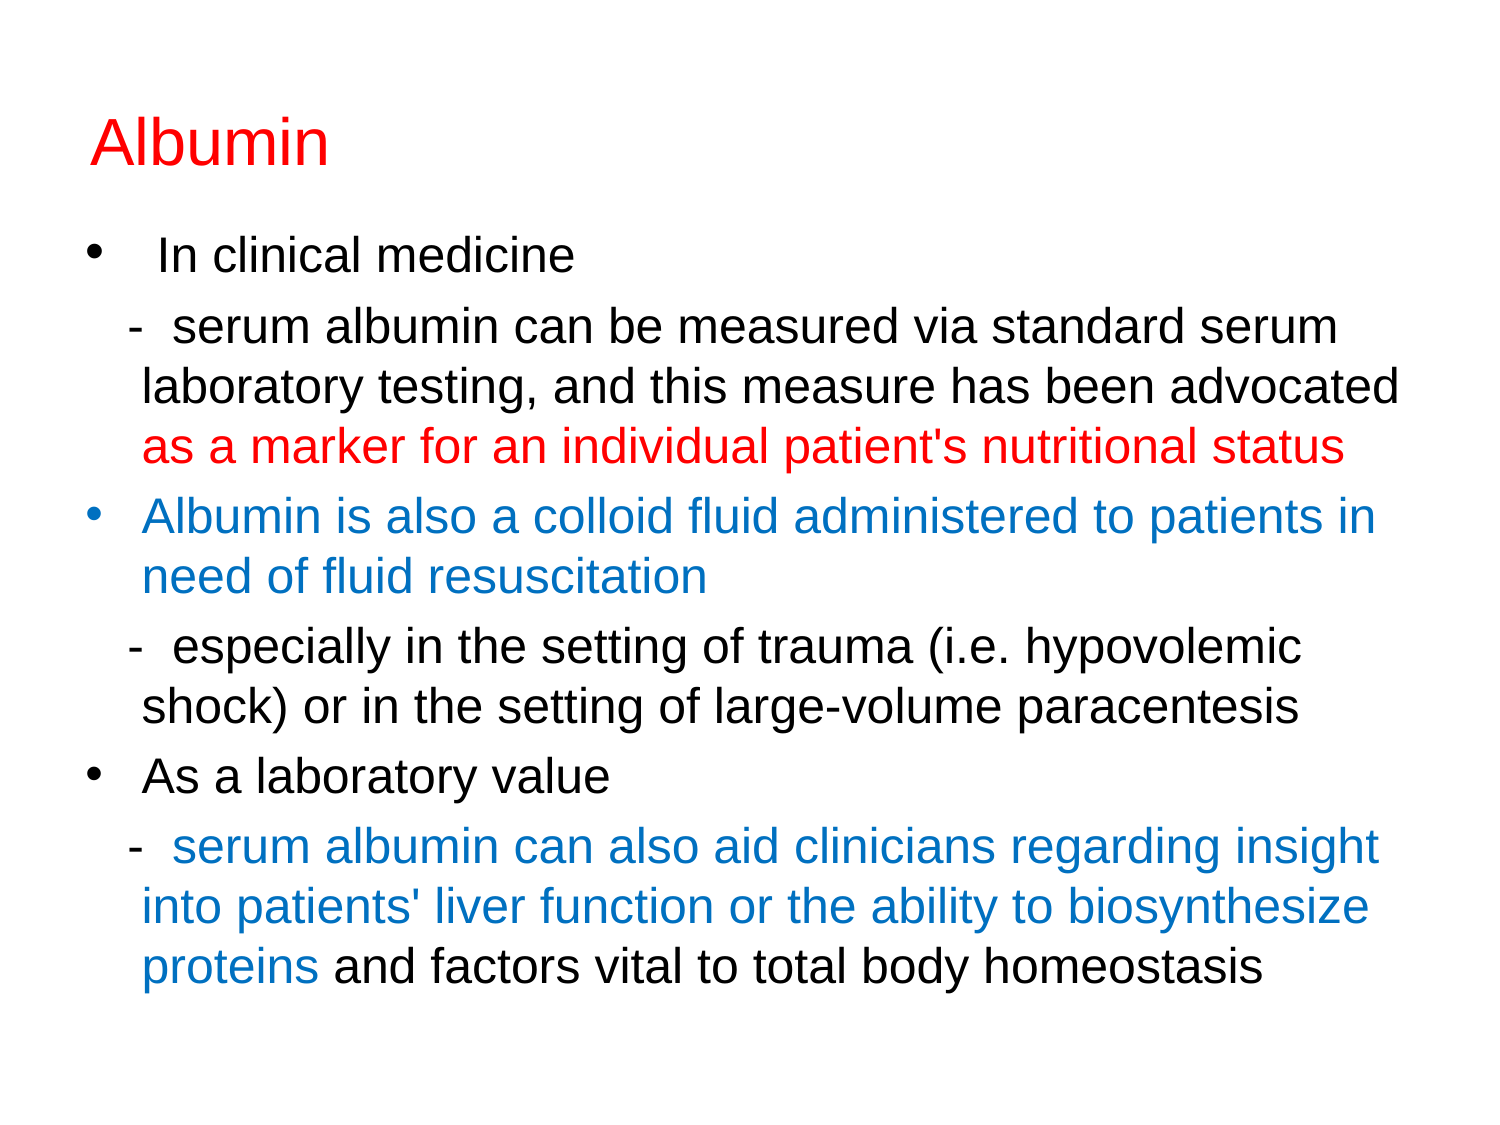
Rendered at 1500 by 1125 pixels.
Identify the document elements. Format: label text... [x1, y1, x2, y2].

list In clinical medicine - serum albumin can be measured via standard serum laboratory testing, and this measure has been advocated as a marker for an individual patient's nutritional status Albumin is also a colloid fluid administered to patients in need of fluid resuscitation - especially in the setting of trauma (i.e. hypovolemic shock) or in the setting of large-volume paracentesis As a laboratory value - serum albumin can also aid clinicians regarding insight into patients' liver function or the ability to biosynthesize proteins and factors vital to total body homeostasis [70, 210, 1421, 954]
title Albumin [75, 45, 1425, 233]
